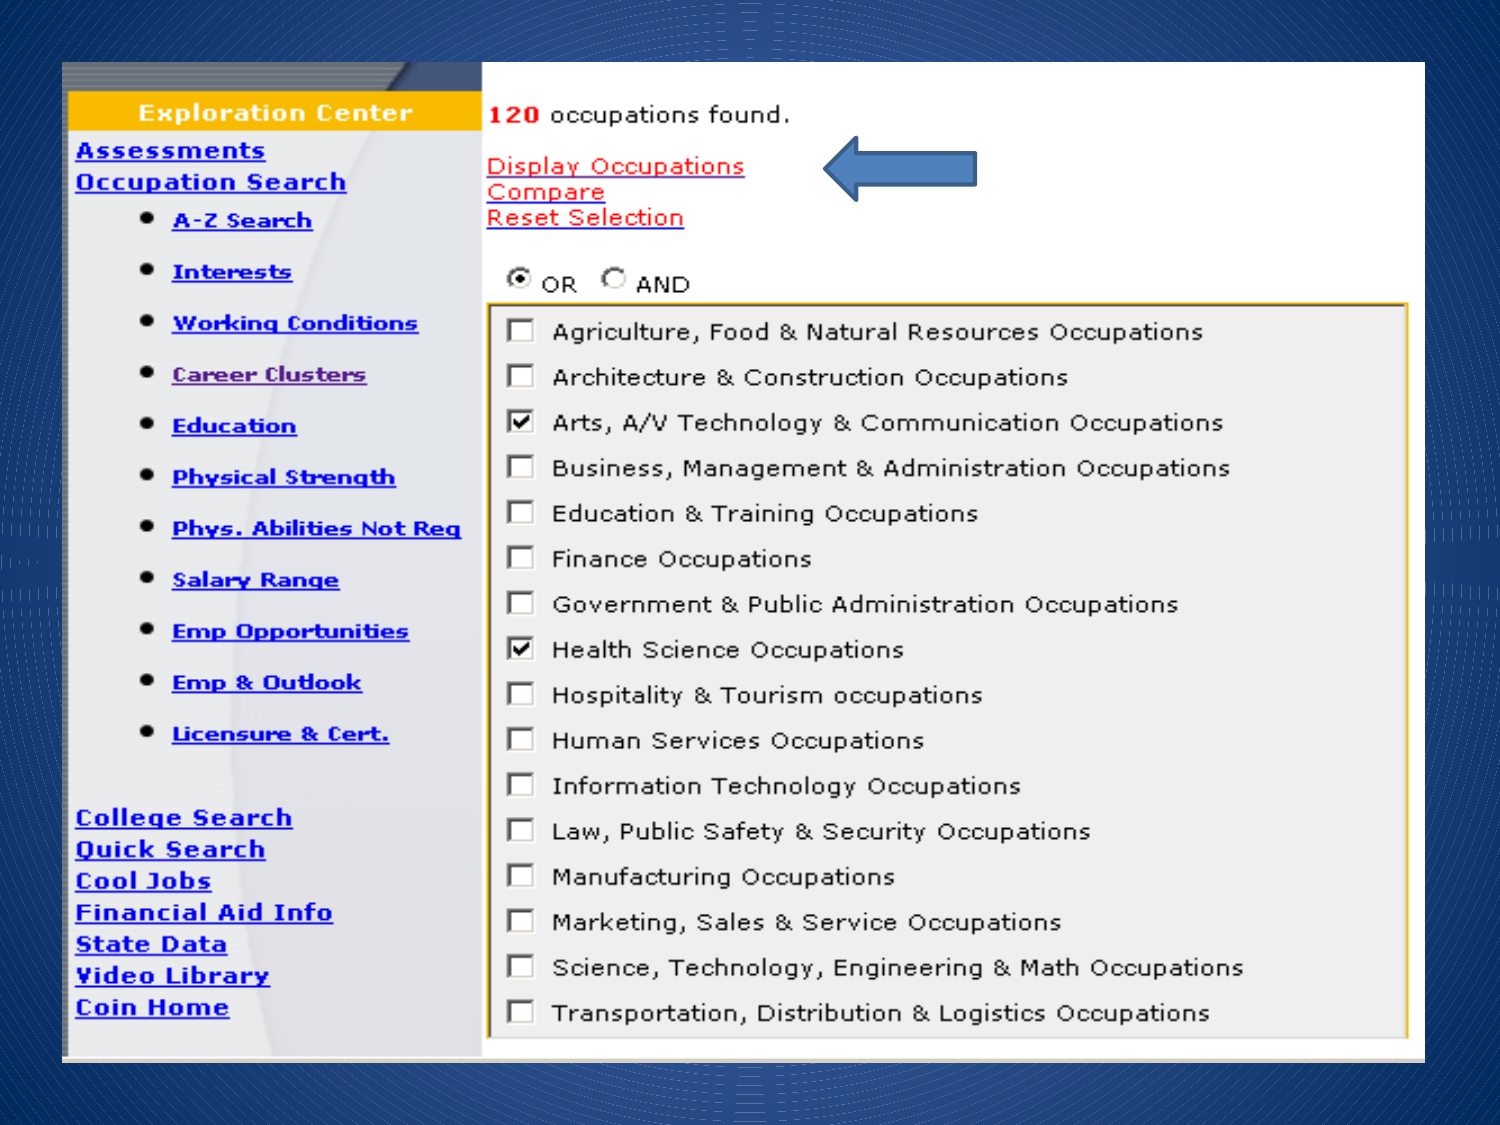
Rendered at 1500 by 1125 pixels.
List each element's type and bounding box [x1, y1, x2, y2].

list [62, 62, 1426, 1063]
